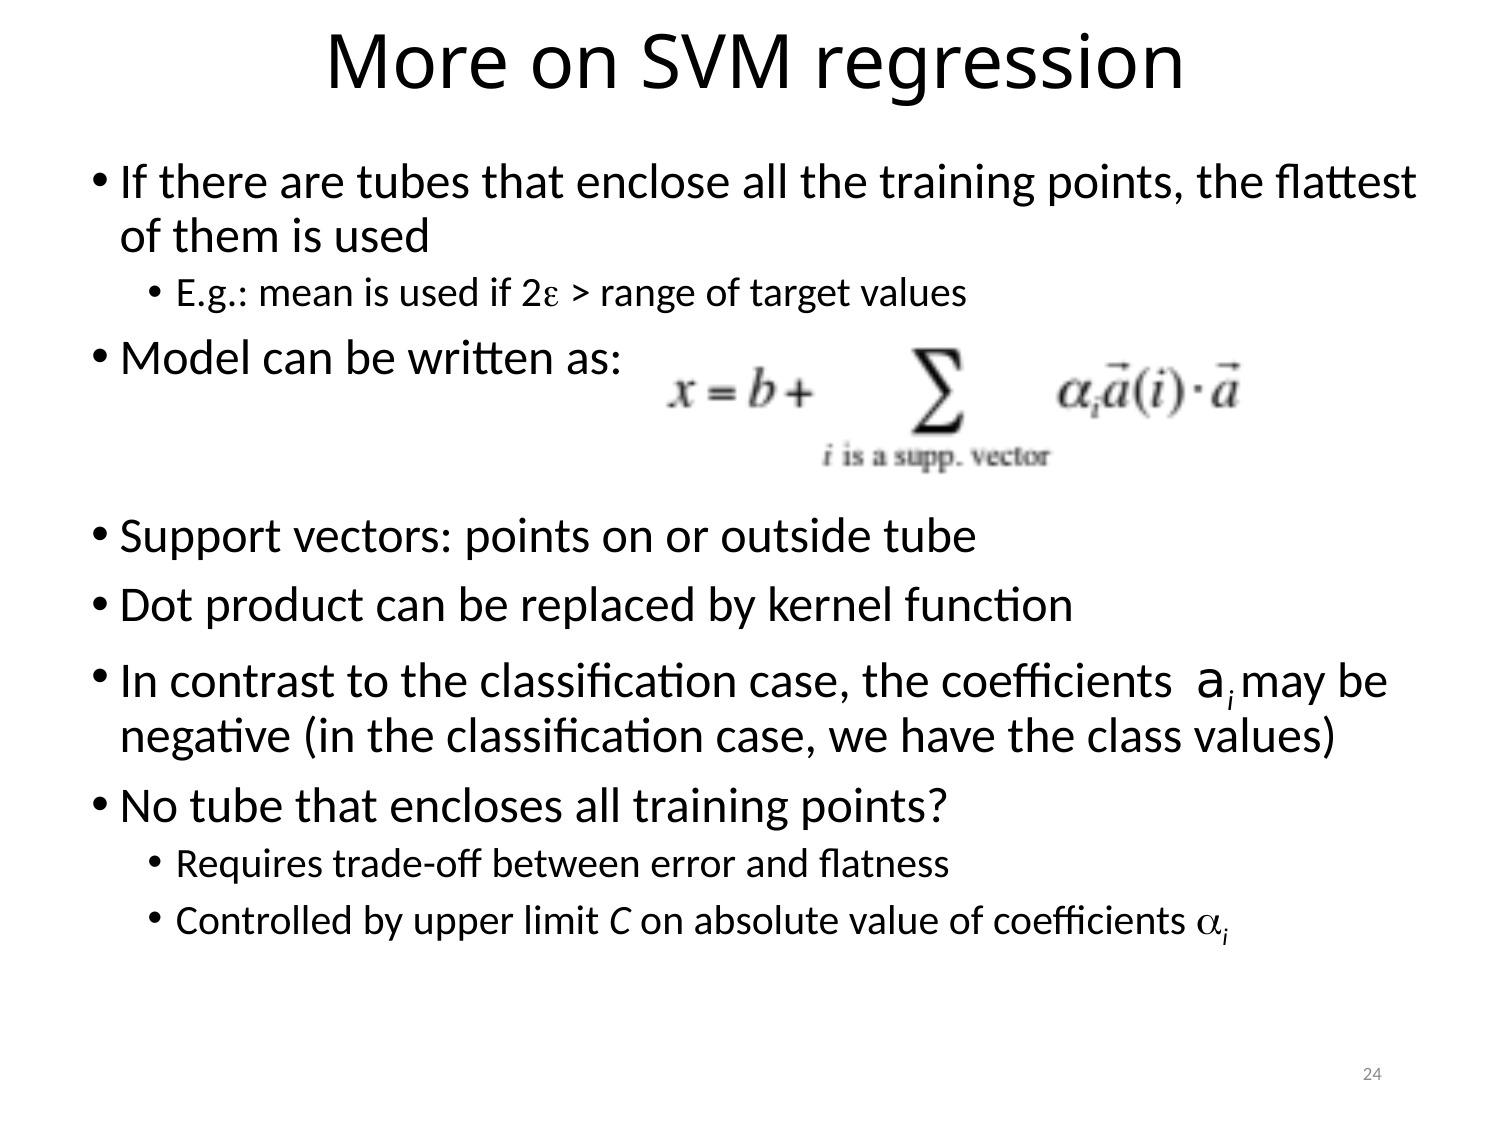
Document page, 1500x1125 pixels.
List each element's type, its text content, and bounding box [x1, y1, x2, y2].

slide_number 24 [1059, 1042, 1397, 1103]
list If there are tubes that enclose all the training points, the flattest of them is used E.g.: mean is used if 2e > range of target values Model can be written as: Support vectors: points on or outside tube Dot product can be replaced by kernel function In contrast to the classification case, the coefficients ai may be negative (in the classification case, we have the class values) No tube that encloses all training points? Requires trade-off between error and flatness Controlled by upper limit C on absolute value of coefficients ai [76, 147, 1465, 953]
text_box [661, 339, 1247, 482]
title More on SVM regression [309, 0, 1500, 159]
